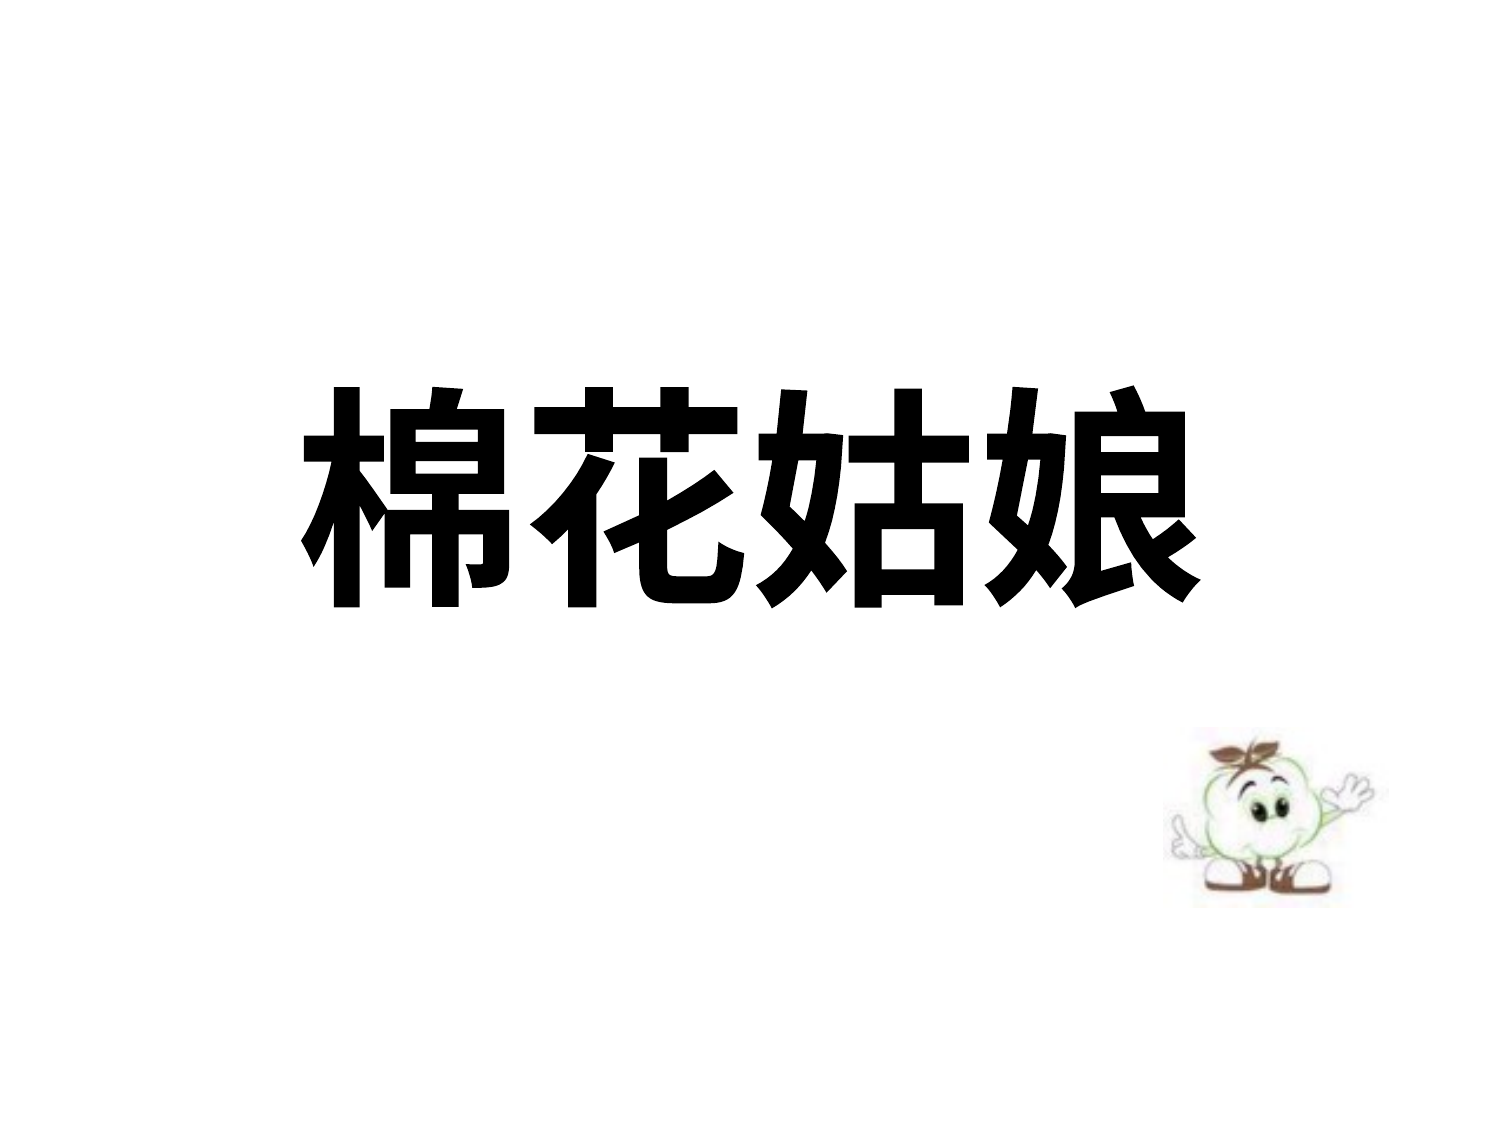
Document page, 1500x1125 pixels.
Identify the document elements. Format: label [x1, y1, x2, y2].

picture [1163, 727, 1389, 908]
